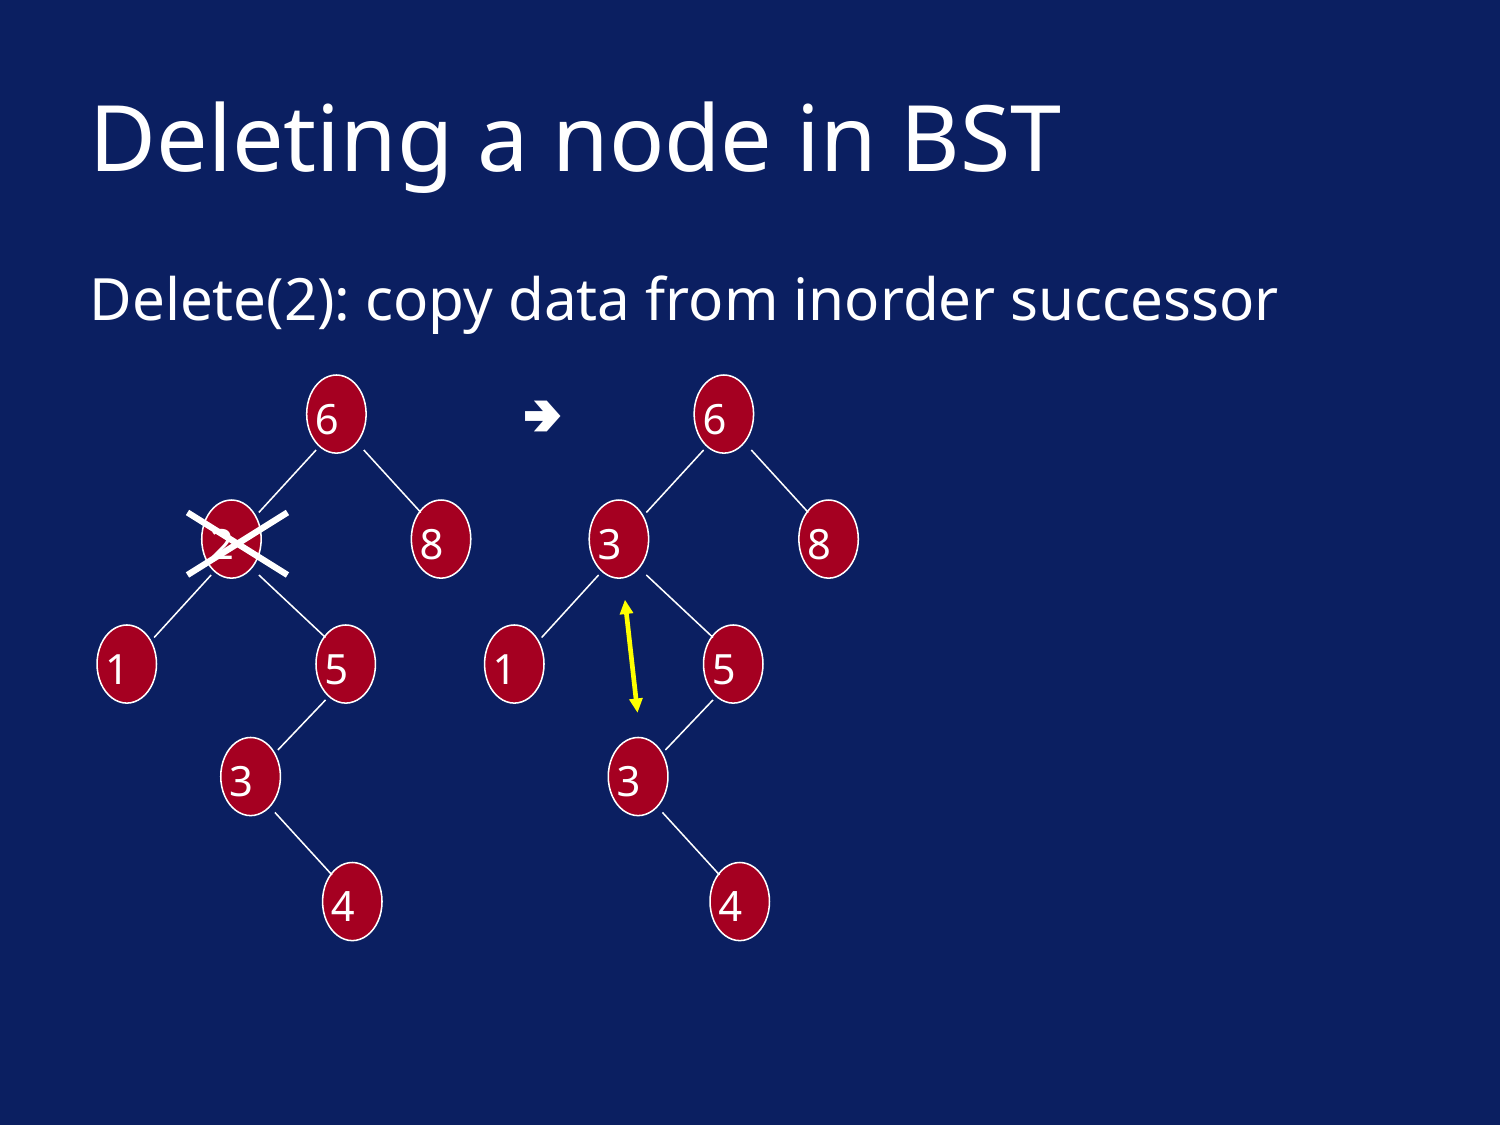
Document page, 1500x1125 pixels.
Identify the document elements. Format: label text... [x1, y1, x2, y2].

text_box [258, 449, 317, 513]
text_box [401, 499, 472, 589]
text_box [750, 449, 809, 513]
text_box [665, 699, 714, 751]
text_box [306, 624, 376, 714]
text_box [684, 374, 754, 464]
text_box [624, 599, 638, 713]
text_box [700, 862, 770, 951]
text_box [363, 449, 421, 513]
list Delete(2): copy data from inorder successor [74, 262, 1425, 338]
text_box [153, 574, 212, 638]
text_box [296, 374, 367, 464]
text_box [579, 499, 649, 589]
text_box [210, 737, 281, 826]
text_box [662, 812, 720, 876]
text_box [277, 699, 326, 751]
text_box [312, 862, 383, 951]
title Deleting a node in BST [74, 59, 1425, 210]
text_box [216, 584, 253, 589]
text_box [87, 624, 157, 714]
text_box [789, 499, 859, 589]
text_box 🢂 [500, 374, 586, 450]
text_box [274, 812, 333, 876]
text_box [598, 737, 669, 826]
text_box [541, 574, 599, 638]
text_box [191, 499, 253, 509]
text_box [693, 624, 764, 714]
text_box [258, 574, 326, 638]
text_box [474, 624, 545, 714]
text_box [646, 449, 704, 513]
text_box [646, 574, 714, 638]
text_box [187, 512, 288, 576]
